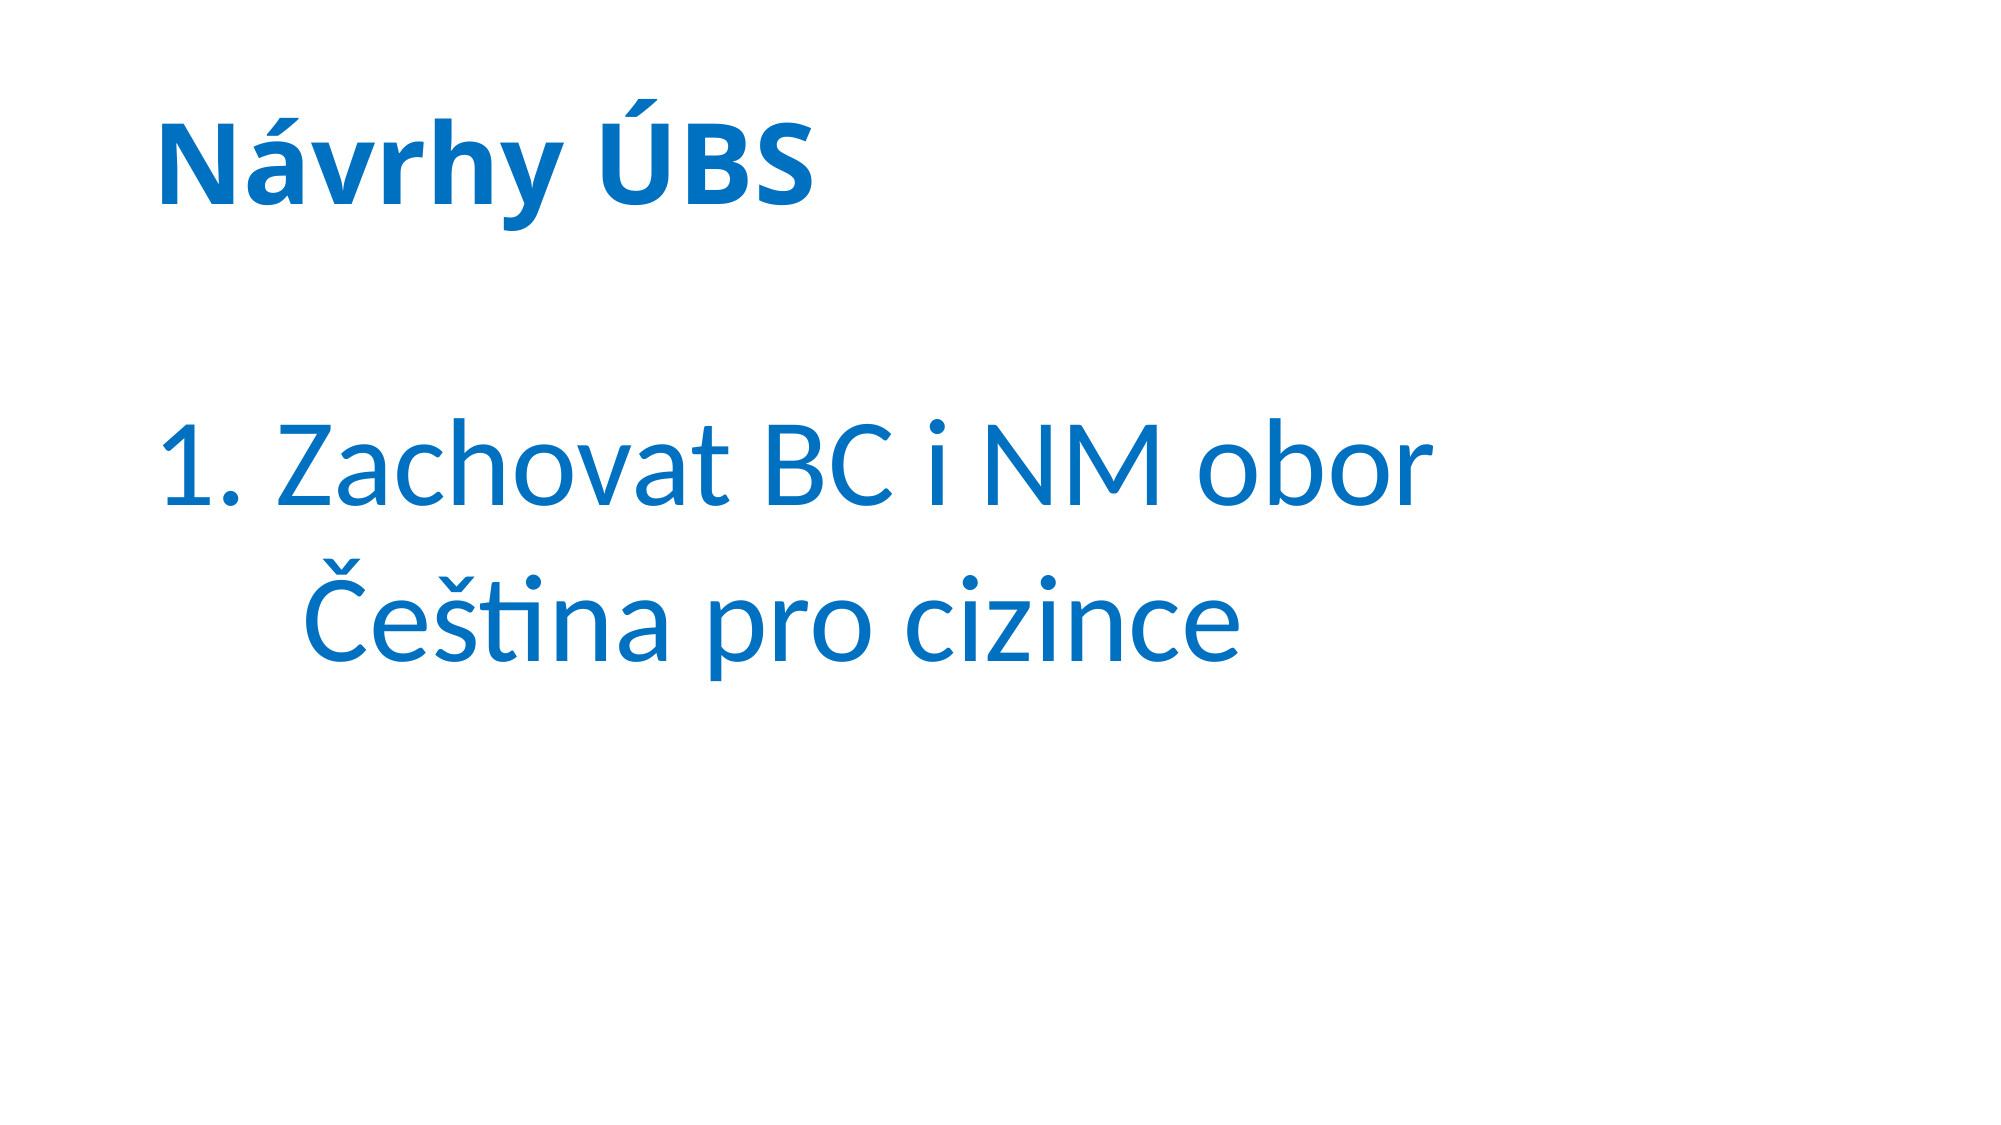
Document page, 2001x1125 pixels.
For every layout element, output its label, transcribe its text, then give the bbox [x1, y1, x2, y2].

title Návrhy ÚBS [137, 59, 1863, 278]
list 1. Zachovat BC i NM obor Čeština pro cizince [137, 299, 1863, 1014]
